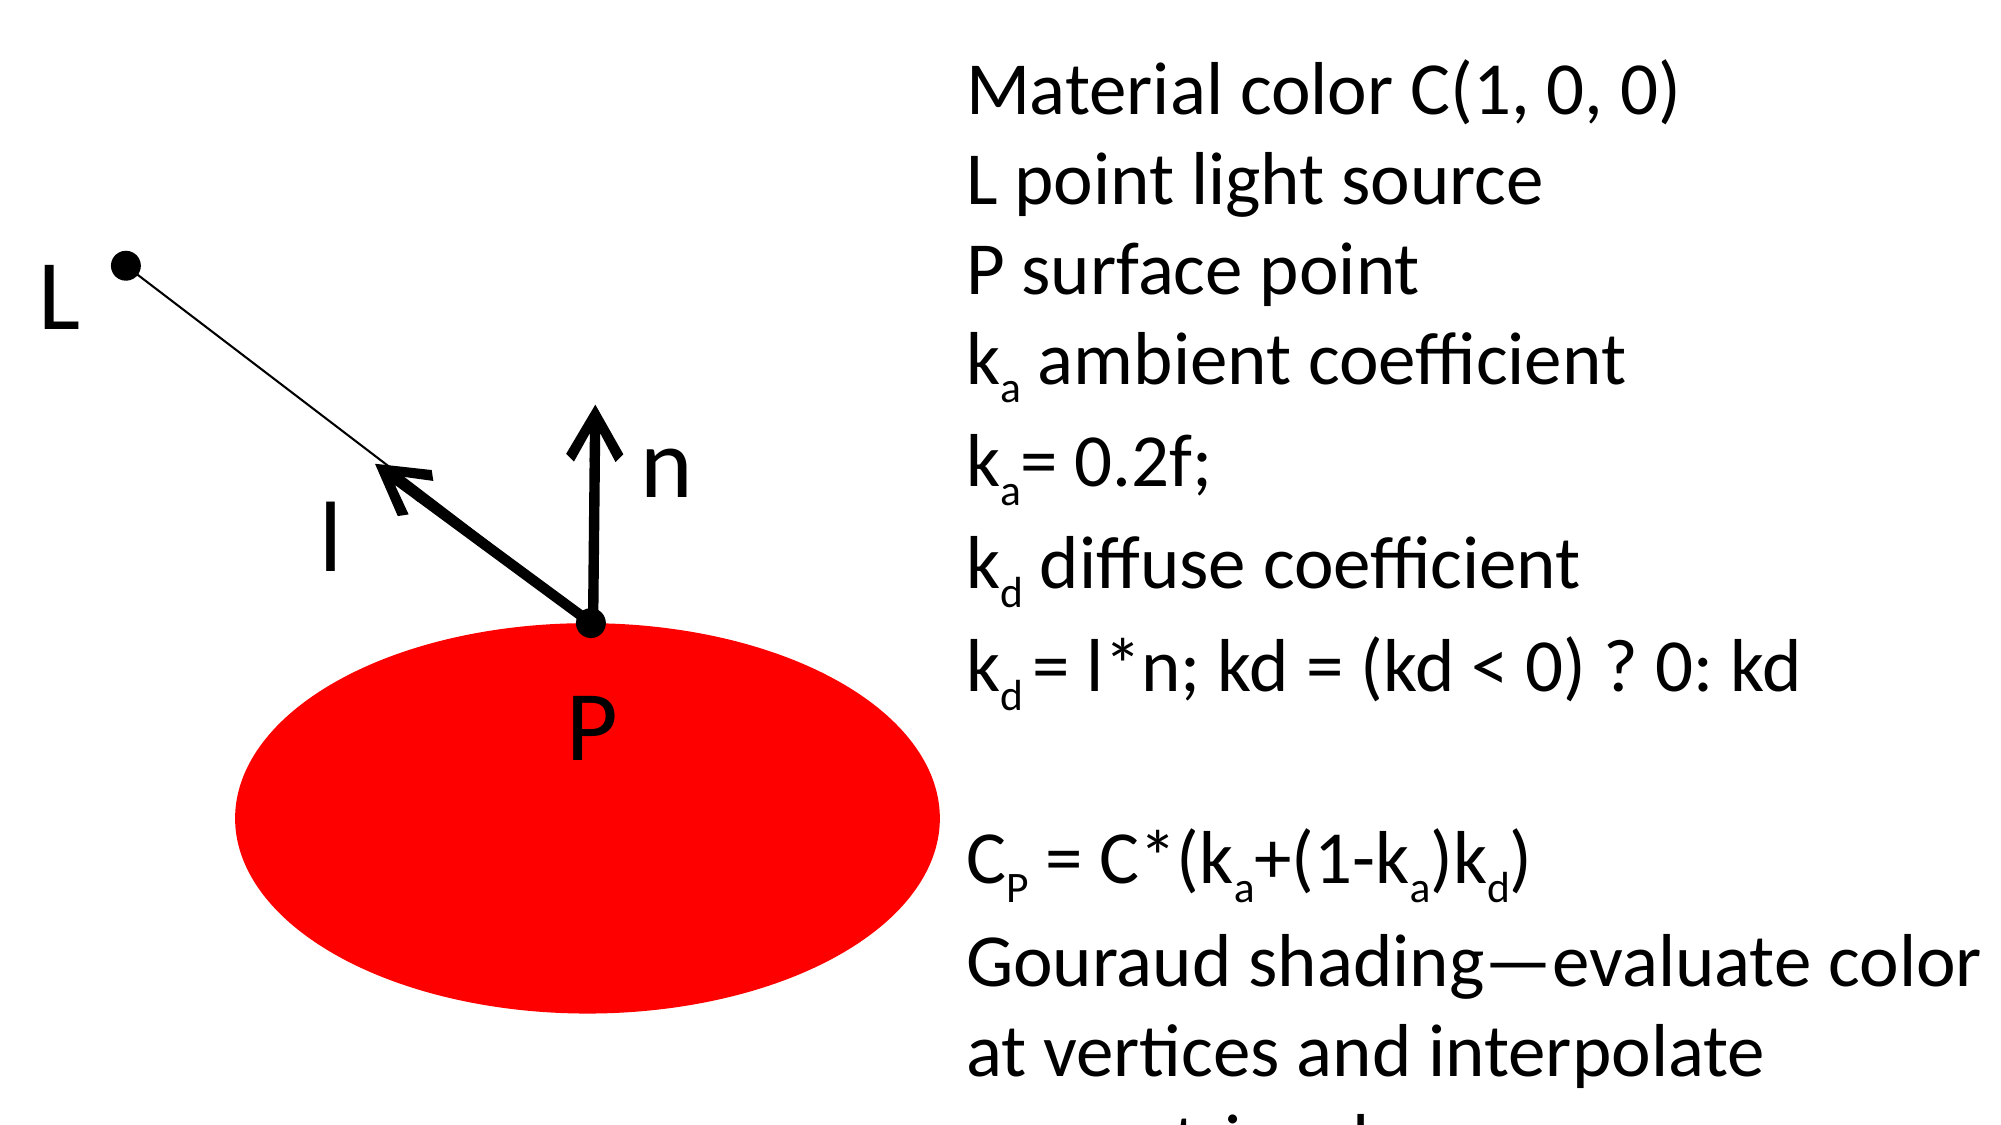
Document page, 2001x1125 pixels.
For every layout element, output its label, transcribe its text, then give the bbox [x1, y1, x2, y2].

text_box [234, 622, 941, 1015]
text_box n [625, 390, 708, 526]
text_box L [23, 222, 96, 357]
text_box P [551, 653, 634, 788]
text_box [109, 249, 142, 282]
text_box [374, 463, 595, 626]
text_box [125, 265, 581, 613]
text_box Material color C(1, 0, 0) L point light source P surface point ka ambient coefficient ka= 0.2f; kd diffuse coefficient kd = l*n; kd = (kd < 0) ? 0: kd CP = C*(ka+(1-ka)kd) Gouraud shading—evaluate color at vertices and interpolate across triangle Phong shading [951, 31, 2000, 1125]
text_box [575, 609, 607, 640]
